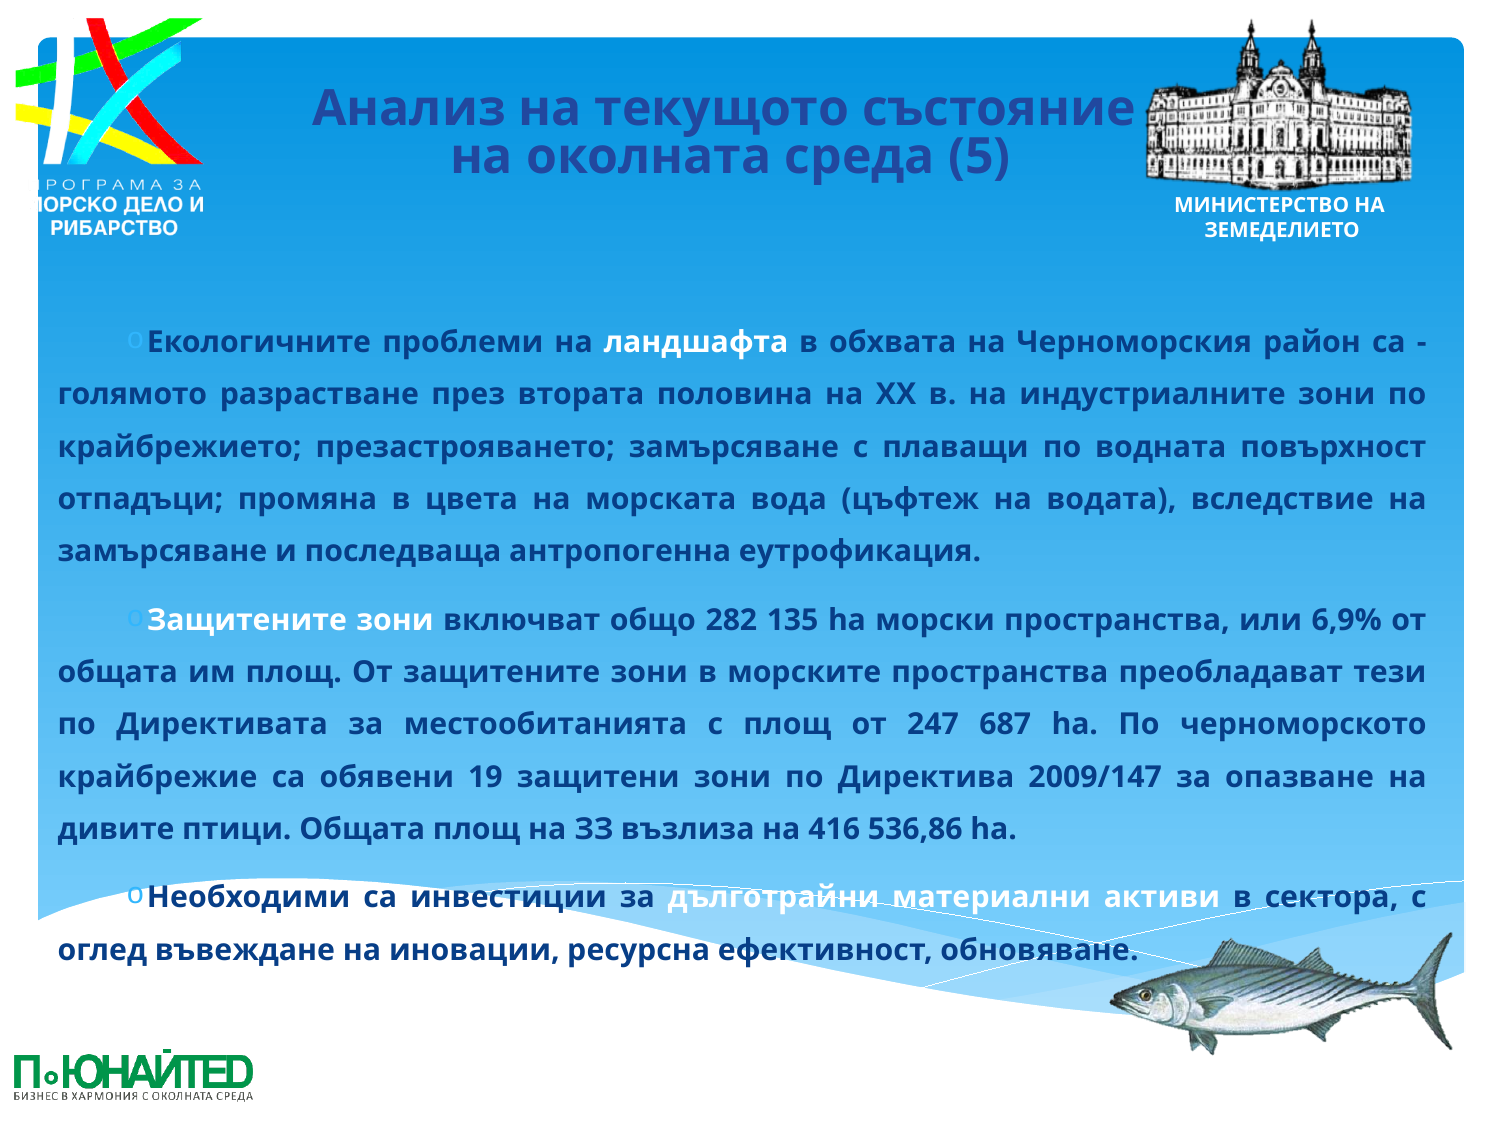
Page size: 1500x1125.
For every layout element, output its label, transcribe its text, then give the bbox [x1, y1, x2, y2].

picture [13, 1049, 253, 1102]
picture [1106, 928, 1458, 1059]
text_box Анализ на текущото състояние на околната среда (5) [220, 79, 1082, 191]
text_box [76, 444, 1400, 505]
subtitle Екологичните проблеми на ландшафта в обхвата на Черноморския район са - голямото разрастване през втората половина на ХХ в. на индустриалните зони по крайбрежието; презастрояването; замърсяване с плаващи по водната повърхност отпадъци; промяна в цвета на морската вода (цъфтеж на водата), вследствие на замърсяване и последваща антропогенна еутрофикация. Защитените зони включват общо 282 135 ha морски пространства, или 6,9% от общата им площ. От защитените зони в морските пространства преобладават тези по Директивата за местообитанията с площ от 247 687 ha. По черноморското крайбрежие са обявени 19 защитени зони по Директива 2009/147 за опазване на дивите птици. Общата площ на ЗЗ възлиза на 416 536,86 ha. Необходими са инвестиции за дълготрайни материални активи в сектора, с оглед въвеждане на иновации, ресурсна ефективност, обновяване. [42, 250, 1442, 975]
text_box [1088, 13, 1476, 250]
picture [0, 8, 215, 241]
